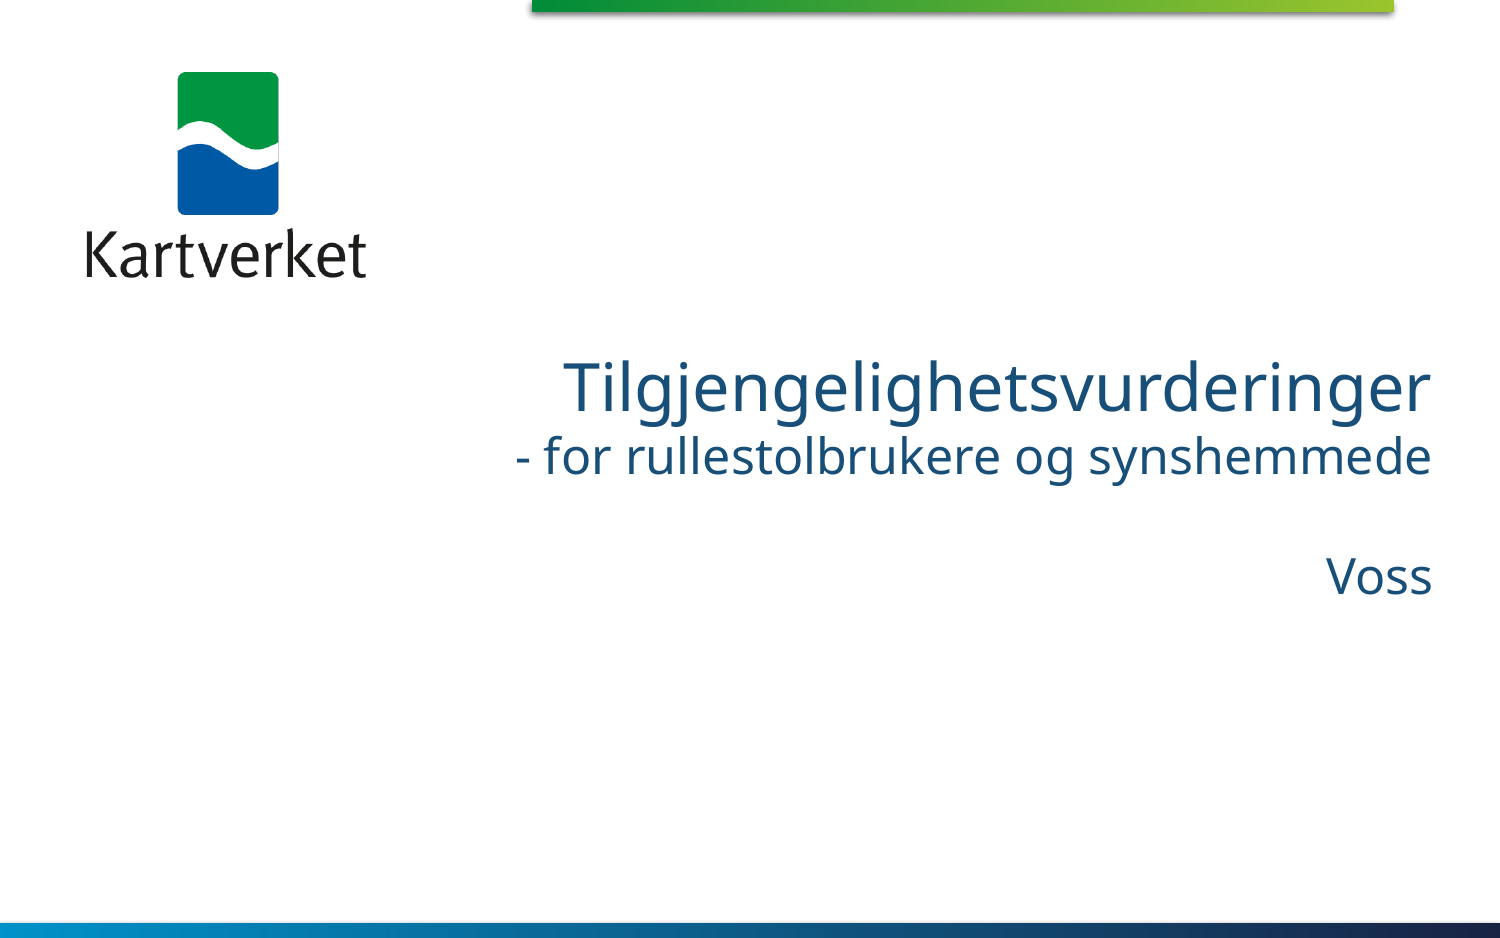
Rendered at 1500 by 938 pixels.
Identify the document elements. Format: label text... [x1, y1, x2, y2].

text_box Tilgjengelighetsvurderinger - for rullestolbrukere og synshemmede Voss [66, 337, 1449, 613]
